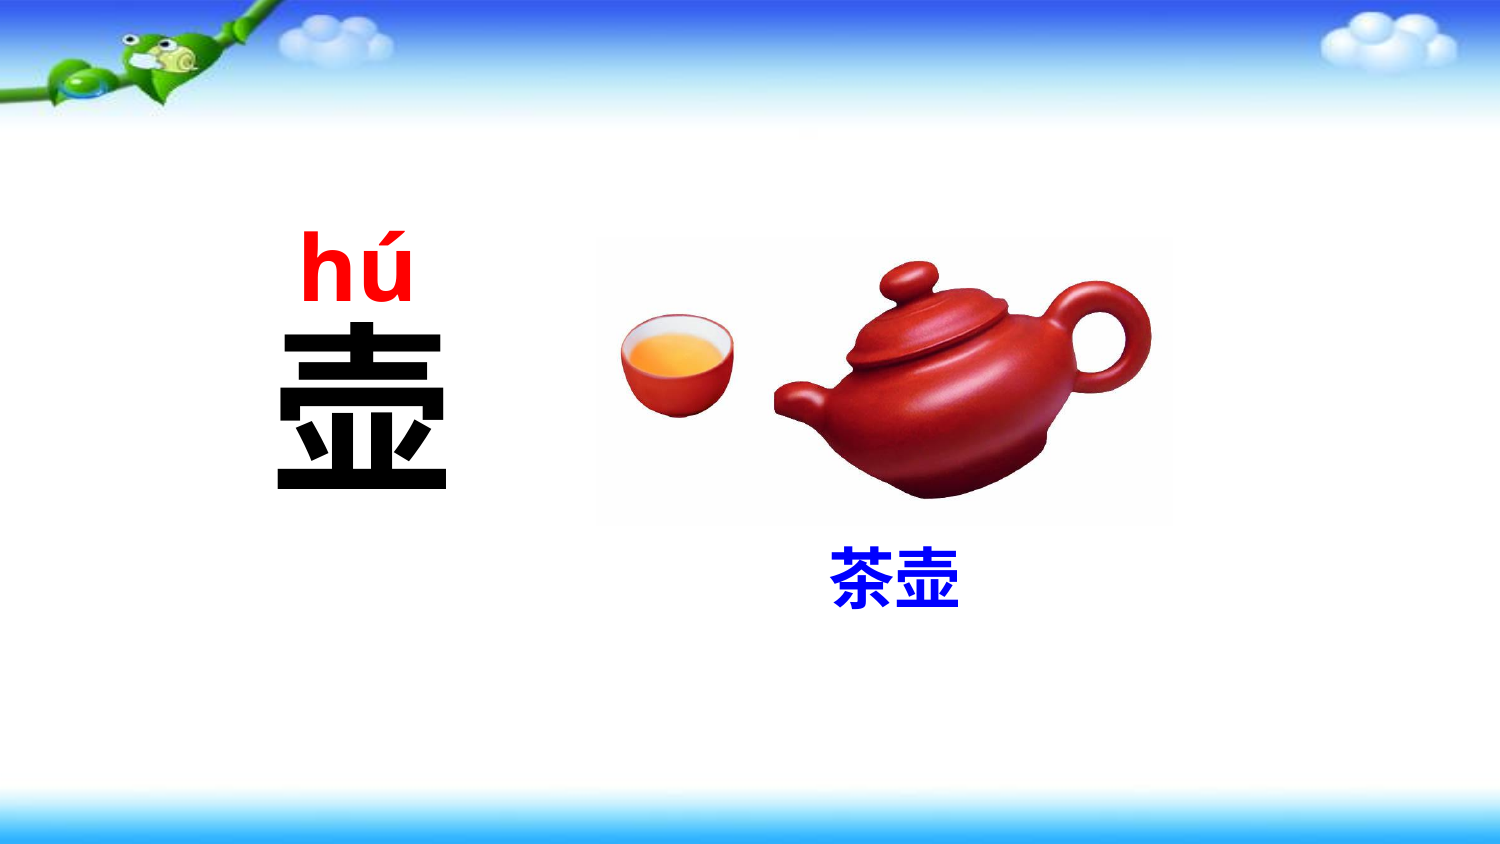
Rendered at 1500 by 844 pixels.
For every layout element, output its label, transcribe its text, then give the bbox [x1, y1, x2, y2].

text_box 壶 [255, 287, 469, 523]
text_box 茶壶 [813, 534, 1086, 625]
picture [0, 0, 1500, 844]
text_box hú [282, 202, 433, 328]
